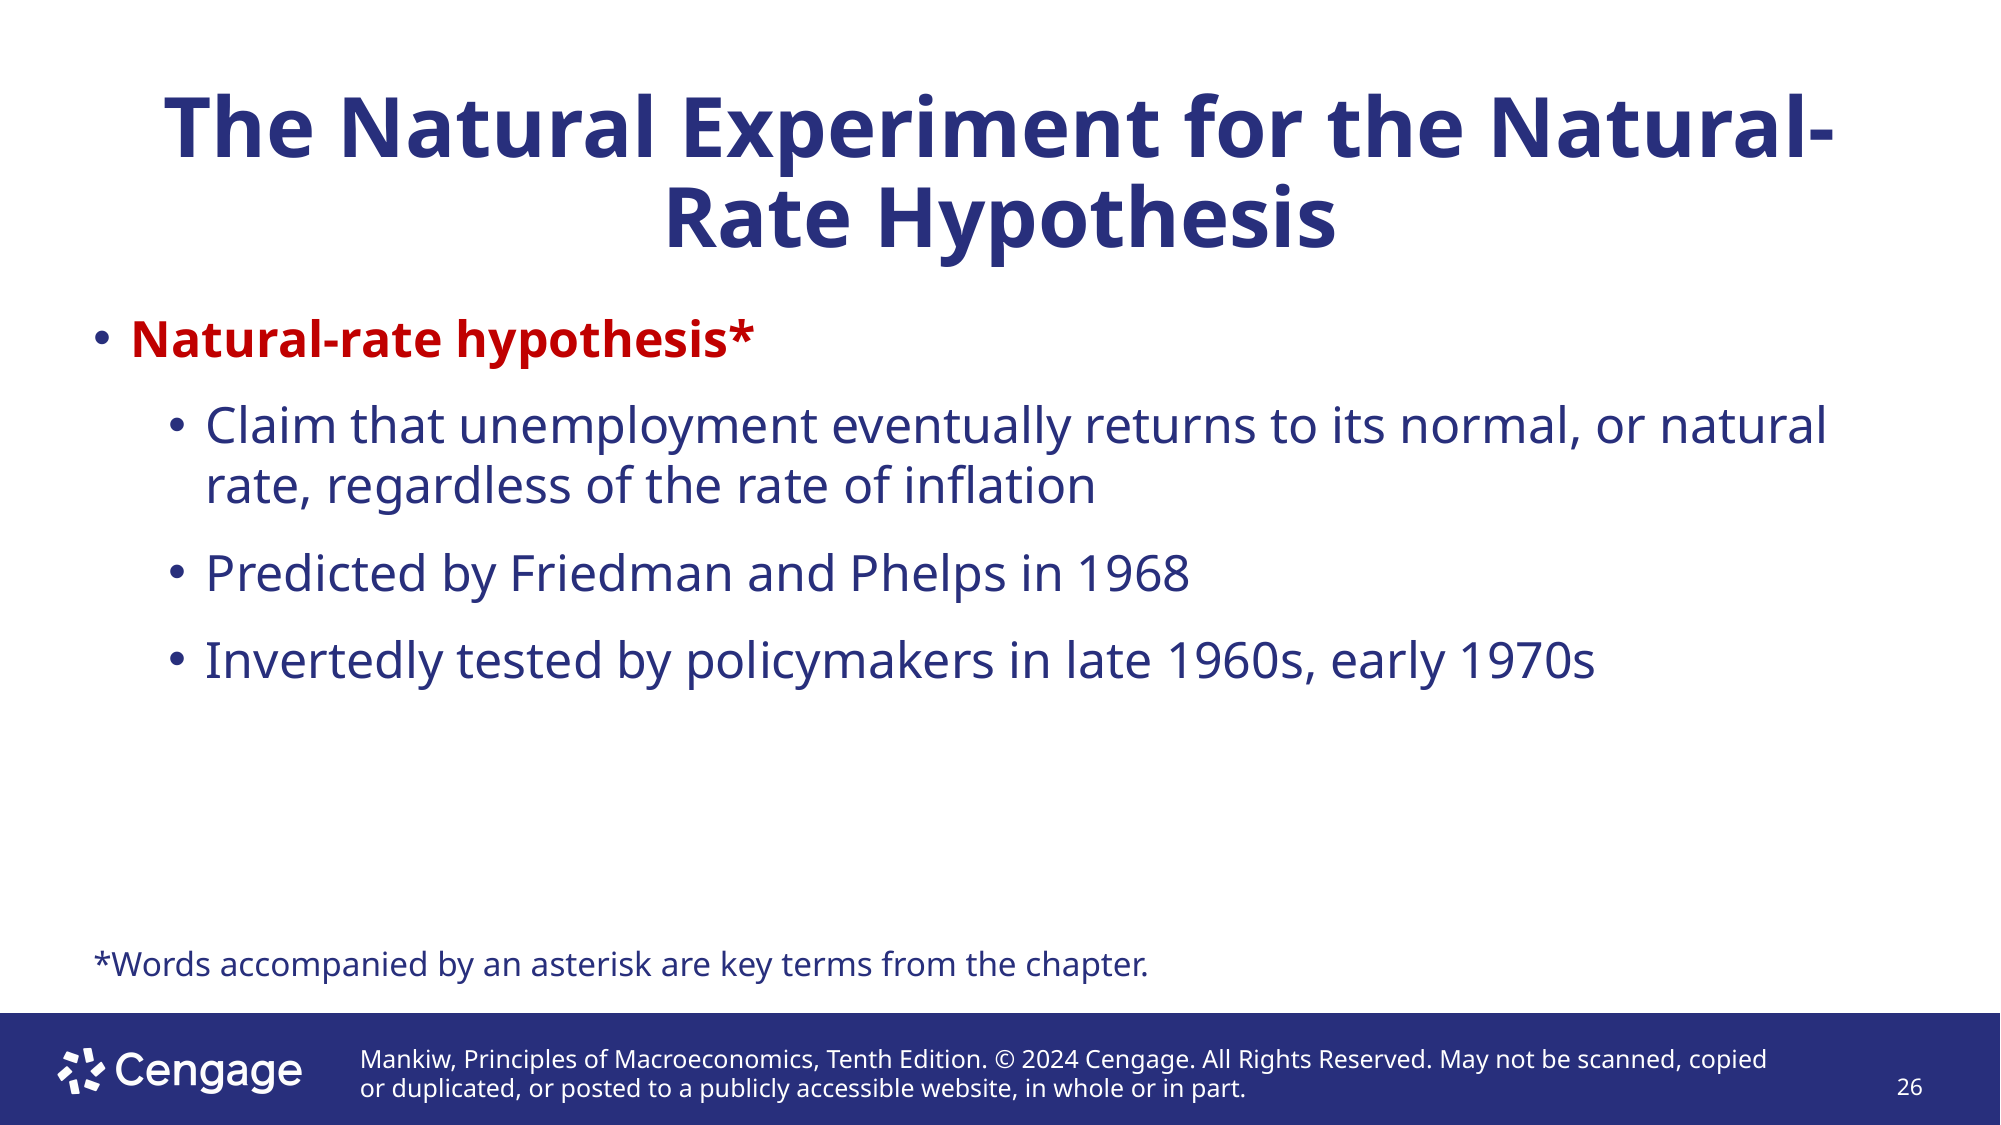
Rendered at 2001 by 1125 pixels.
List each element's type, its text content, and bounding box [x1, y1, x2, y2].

list Natural-rate hypothesis* Claim that unemployment eventually returns to its normal, or natural rate, regardless of the rate of inflation Predicted by Friedman and Phelps in 1968 Invertedly tested by policymakers in late 1960s, early 1970s *Words accompanied by an asterisk are key terms from the chapter. [78, 299, 1923, 1014]
picture [30, 1020, 329, 1122]
title The Natural Experiment for the Natural-Rate Hypothesis [78, 77, 1923, 278]
